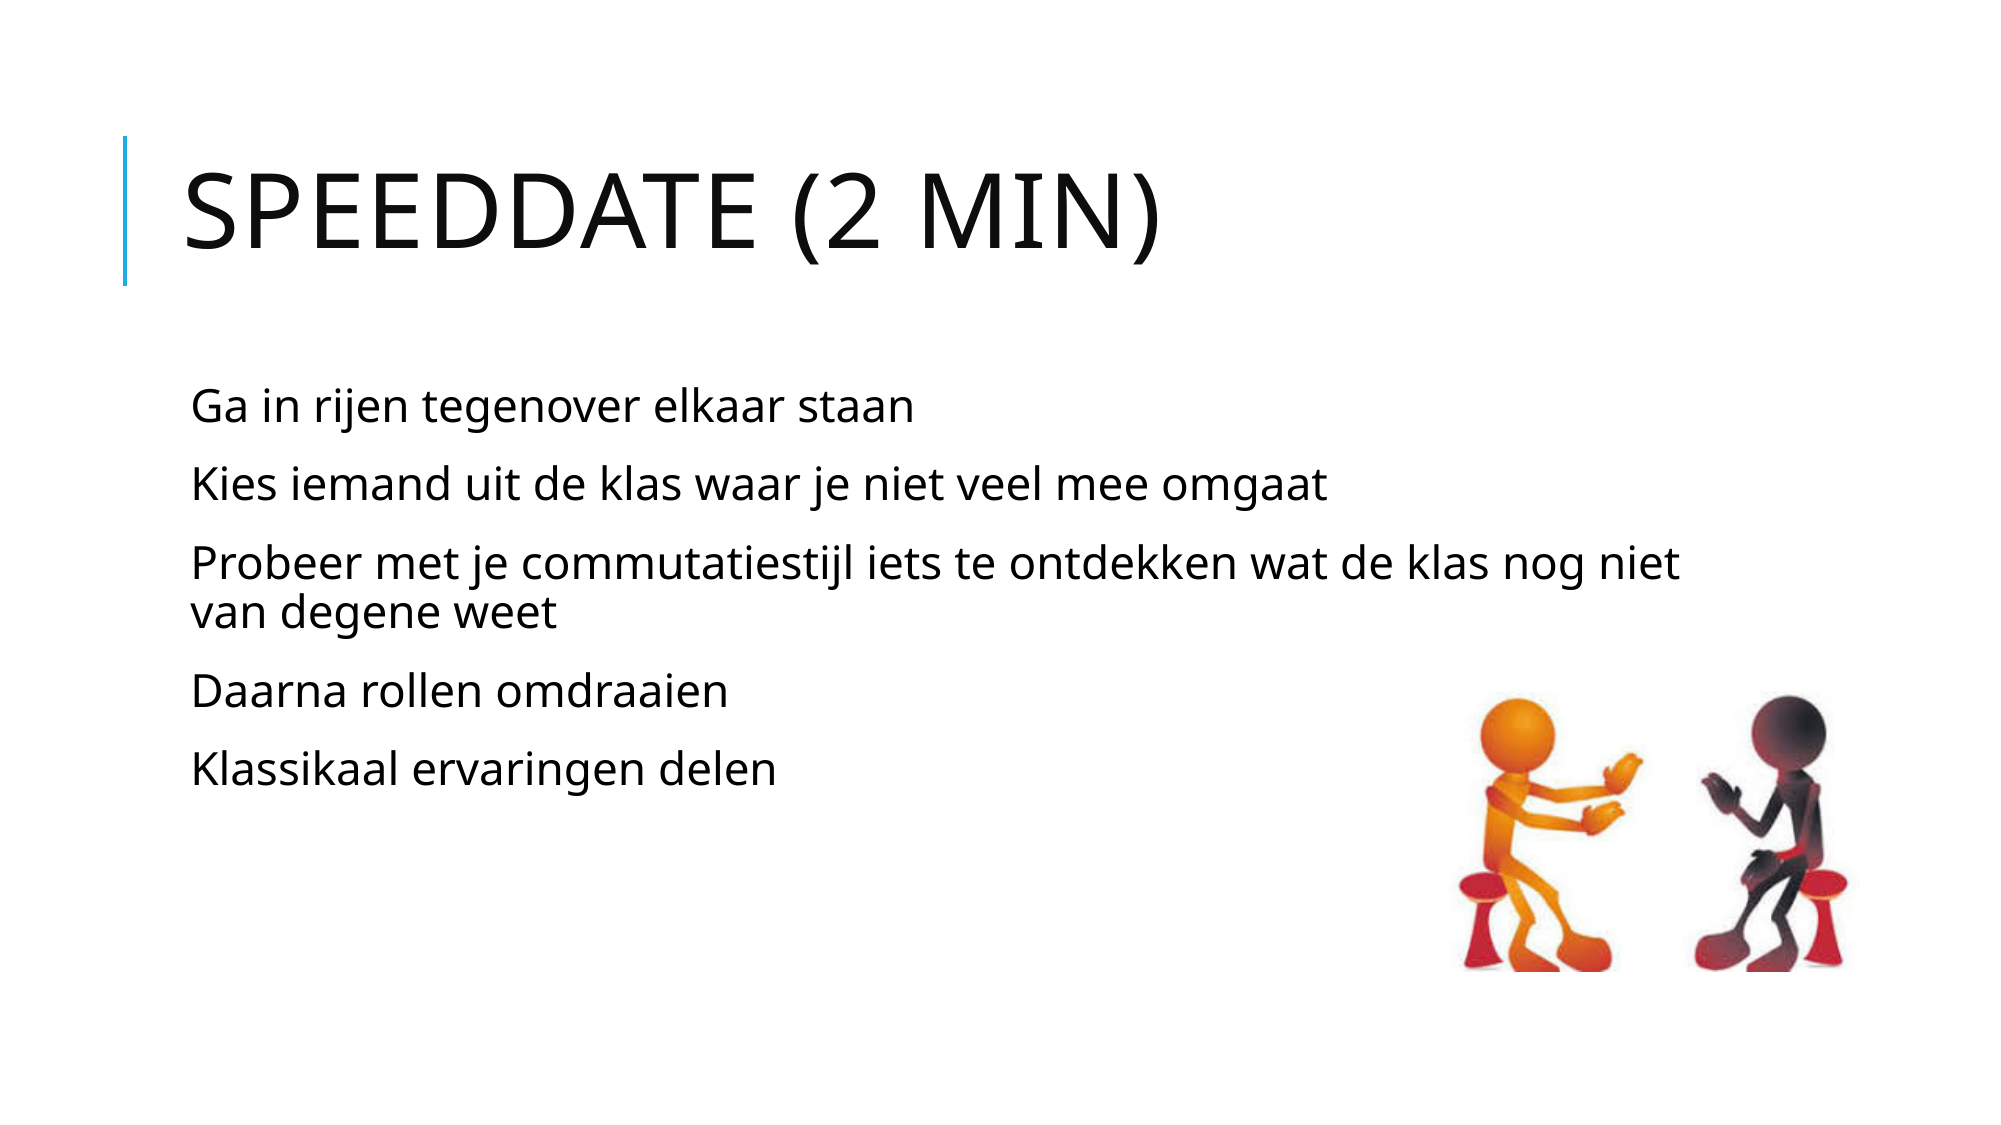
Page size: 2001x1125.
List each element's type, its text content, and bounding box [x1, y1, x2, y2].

list Ga in rijen tegenover elkaar staan Kies iemand uit de klas waar je niet veel mee omgaat Probeer met je commutatiestijl iets te ontdekken wat de klas nog niet van degene weet Daarna rollen omdraaien Klassikaal ervaringen delen [168, 375, 1763, 1035]
picture [1433, 691, 1875, 972]
title Speeddate (2 min) [168, 96, 1763, 342]
